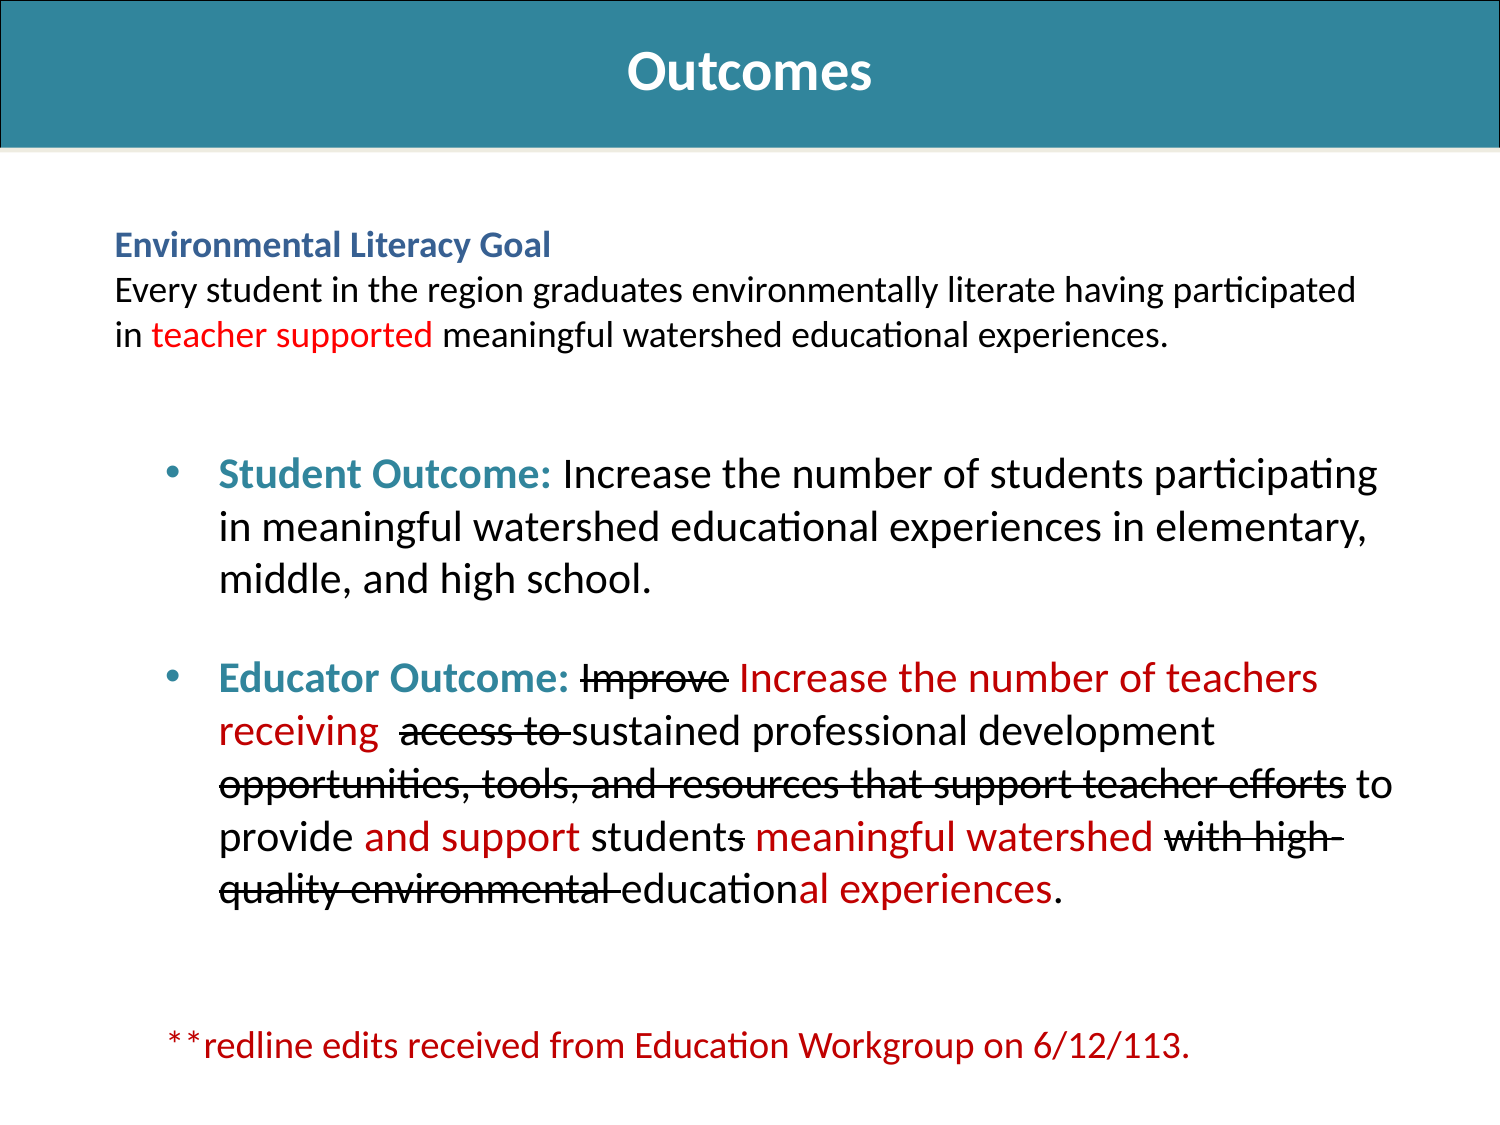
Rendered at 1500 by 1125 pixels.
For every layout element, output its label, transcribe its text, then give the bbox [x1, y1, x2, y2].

list Student Outcome: Increase the number of students participating in meaningful watershed educational experiences in elementary, middle, and high school. Educator Outcome: Improve Increase the number of teachers receiving access to sustained professional development opportunities, tools, and resources that support teacher efforts to provide and support students meaningful watershed with high-quality environmental educational experiences. **redline edits received from Education Workgroup on 6/12/113. [150, 399, 1413, 1075]
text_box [0, 0, 1500, 151]
text_box Environmental Literacy Goal Every student in the region graduates environmentally literate having participated in teacher supported meaningful watershed educational experiences. [99, 212, 1375, 363]
